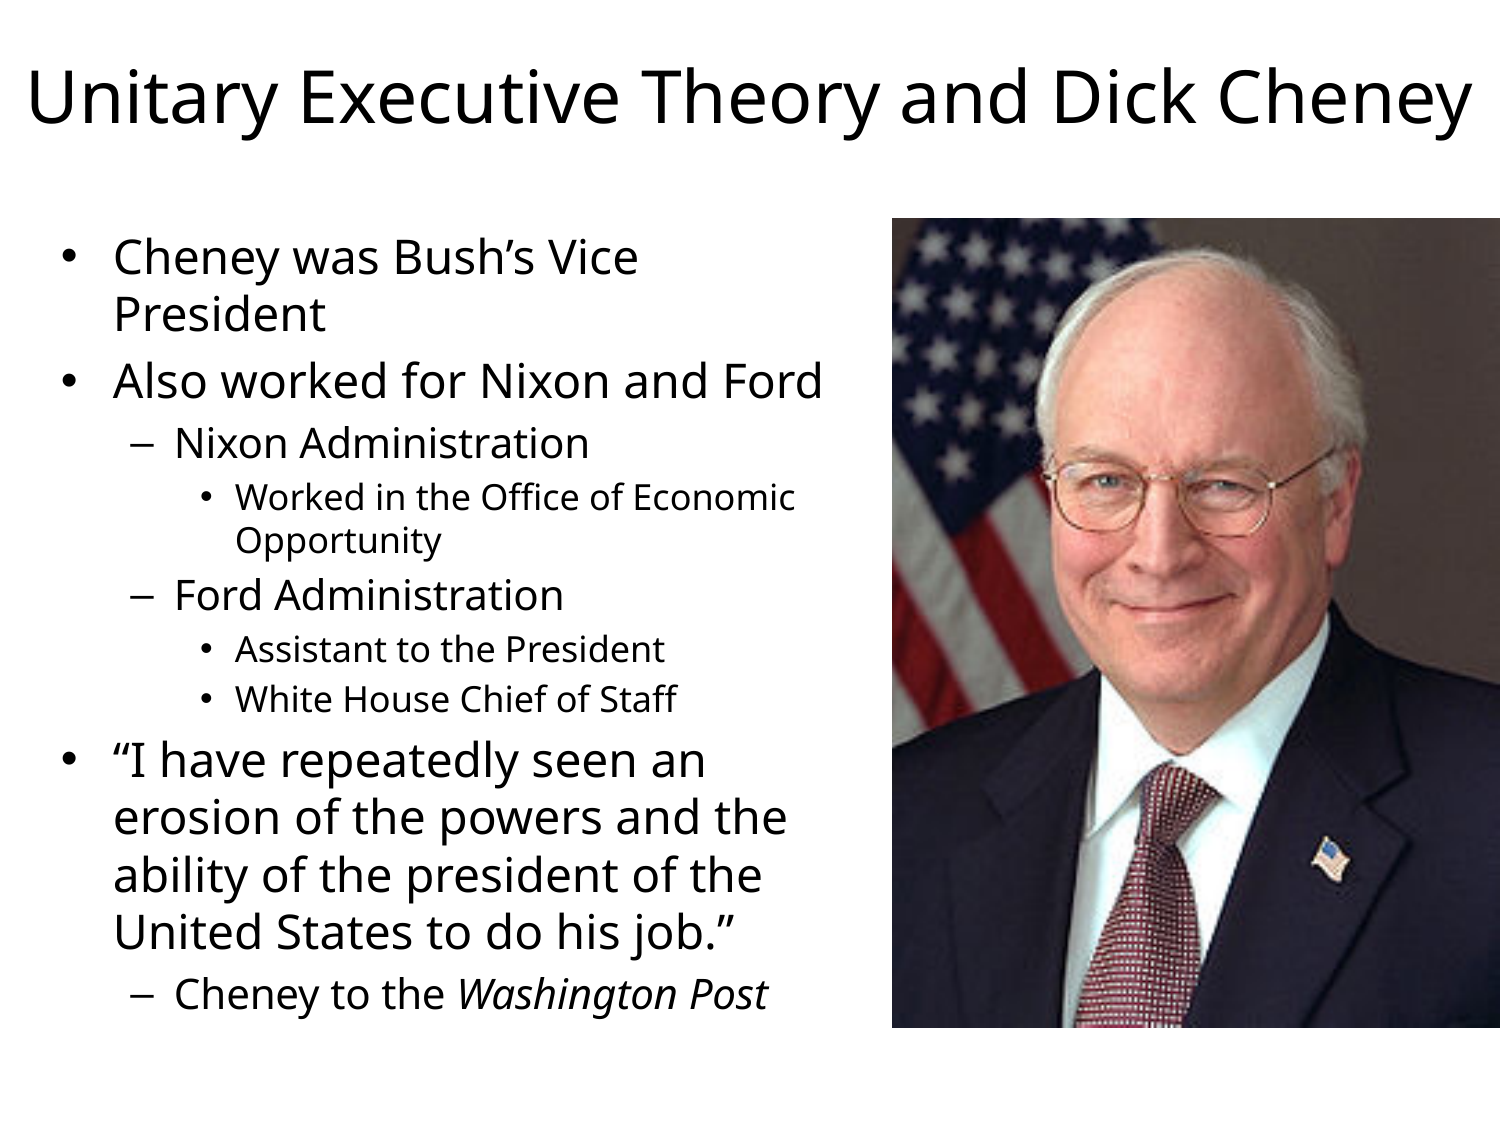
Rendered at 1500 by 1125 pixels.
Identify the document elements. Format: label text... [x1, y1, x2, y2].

list Cheney was Bush’s Vice President Also worked for Nixon and Ford Nixon Administration Worked in the Office of Economic Opportunity Ford Administration Assistant to the President White House Chief of Staff “I have repeatedly seen an erosion of the powers and the ability of the president of the United States to do his job.” Cheney to the Washington Post [45, 218, 856, 1072]
picture [892, 218, 1500, 1028]
title Unitary Executive Theory and Dick Cheney [0, 0, 1500, 188]
